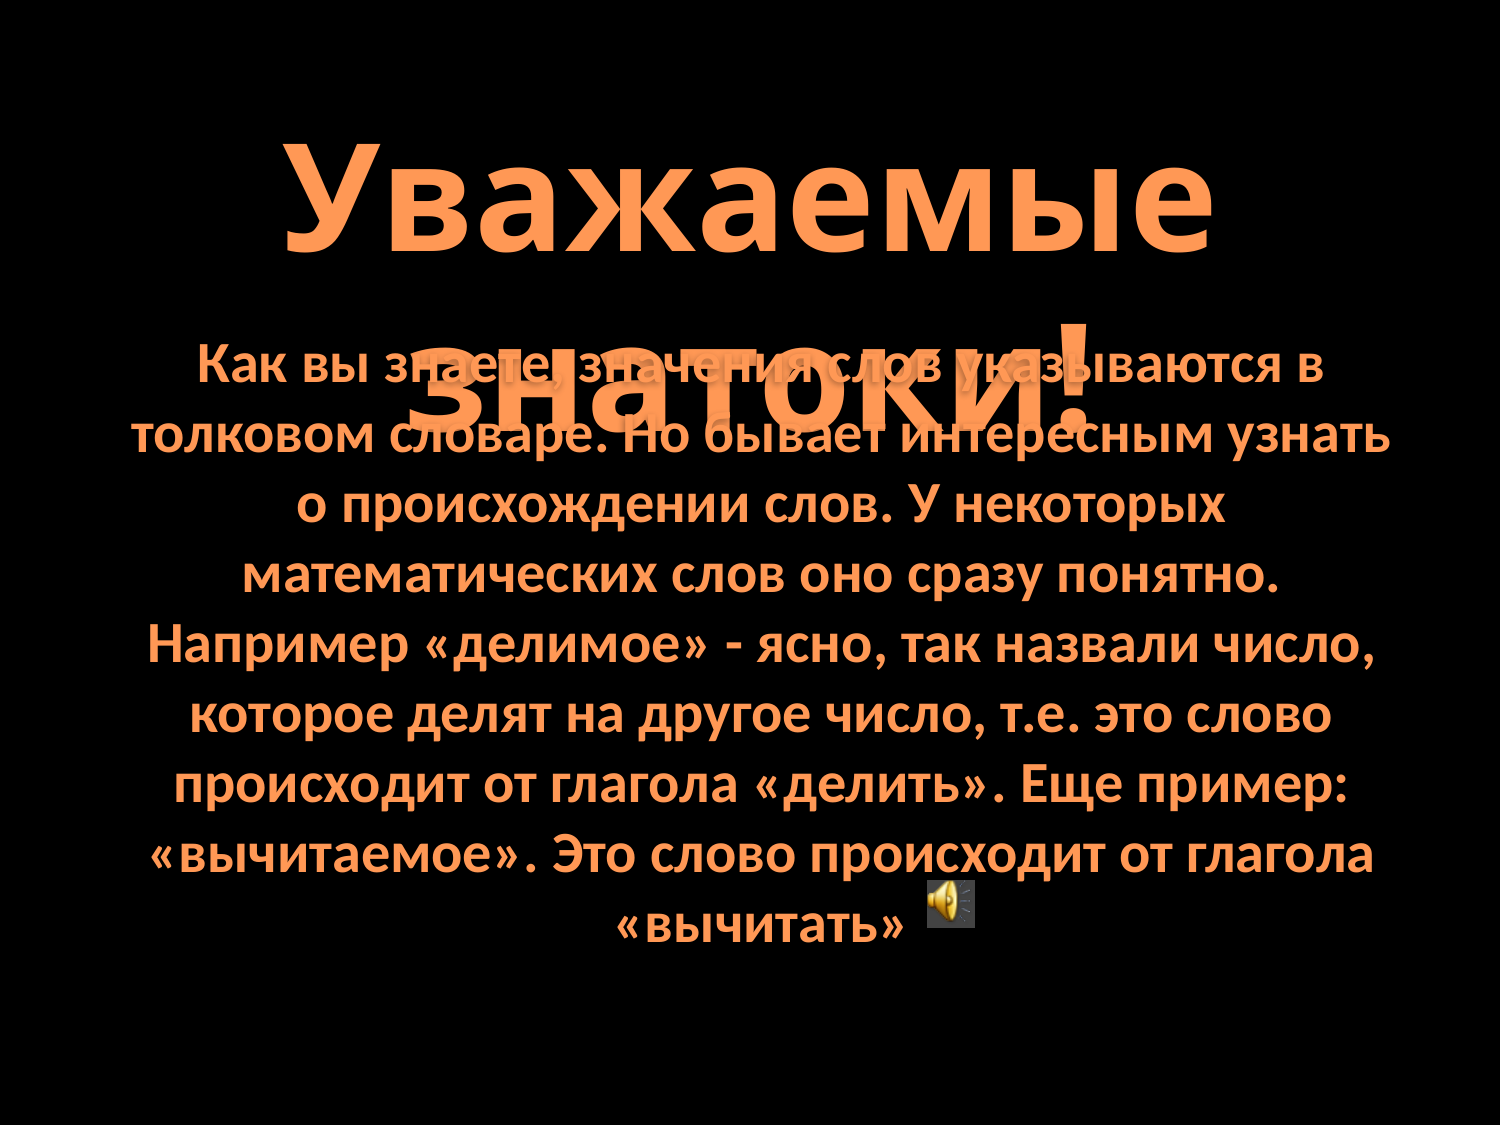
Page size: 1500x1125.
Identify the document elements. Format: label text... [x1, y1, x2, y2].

text_box Как вы знаете, значения слов указываются в толковом словаре. Но бывает интересным узнать о происхождении слов. У некоторых математических слов оно сразу понятно. Например «делимое» - ясно, так назвали число, которое делят на другое число, т.е. это слово происходит от глагола «делить». Еще пример: «вычитаемое». Это слово происходит от глагола «вычитать» [105, 316, 1418, 961]
text_box Уважаемые знатоки! [117, 93, 1383, 314]
picture [925, 878, 977, 930]
